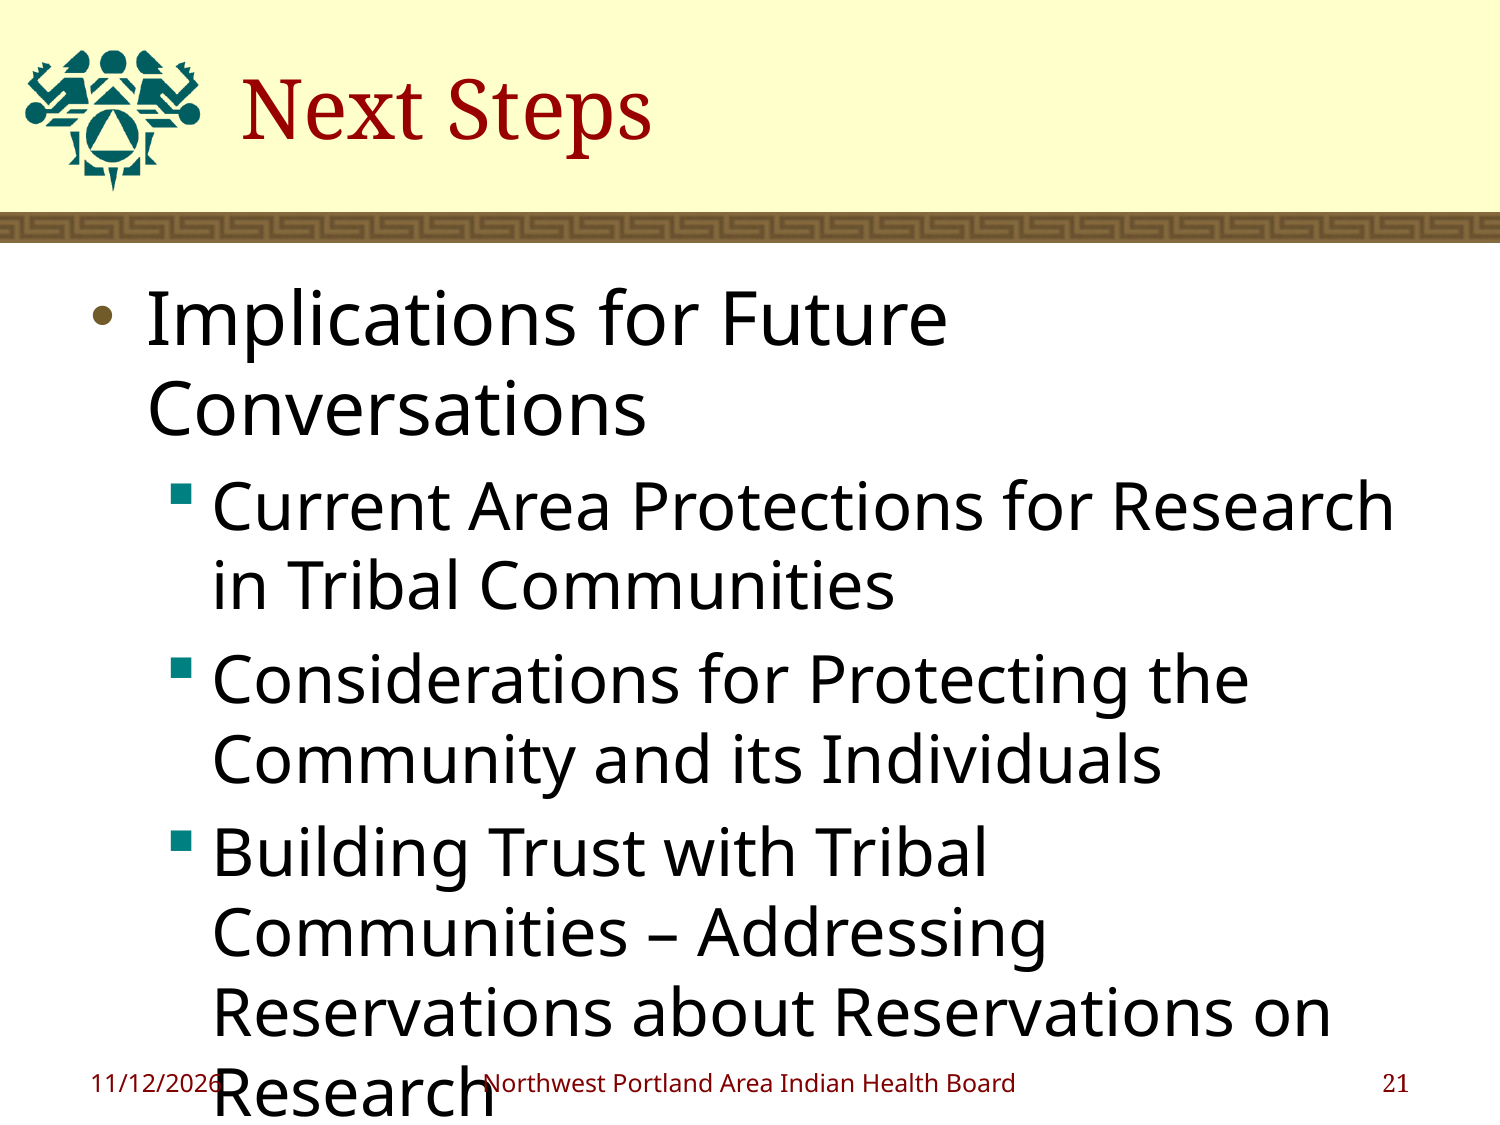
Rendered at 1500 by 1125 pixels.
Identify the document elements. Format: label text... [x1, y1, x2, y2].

picture [0, 212, 1500, 243]
slide_number 21 [1074, 1059, 1426, 1125]
title Next Steps [224, 12, 1426, 201]
picture [12, 37, 213, 206]
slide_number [74, 1059, 426, 1125]
footer Northwest Portland Area Indian Health Board [437, 1059, 1063, 1125]
list Implications for Future Conversations Current Area Protections for Research in Tribal Communities Considerations for Protecting the Community and its Individuals Building Trust with Tribal Communities – Addressing Reservations about Reservations on Research [74, 262, 1426, 1038]
